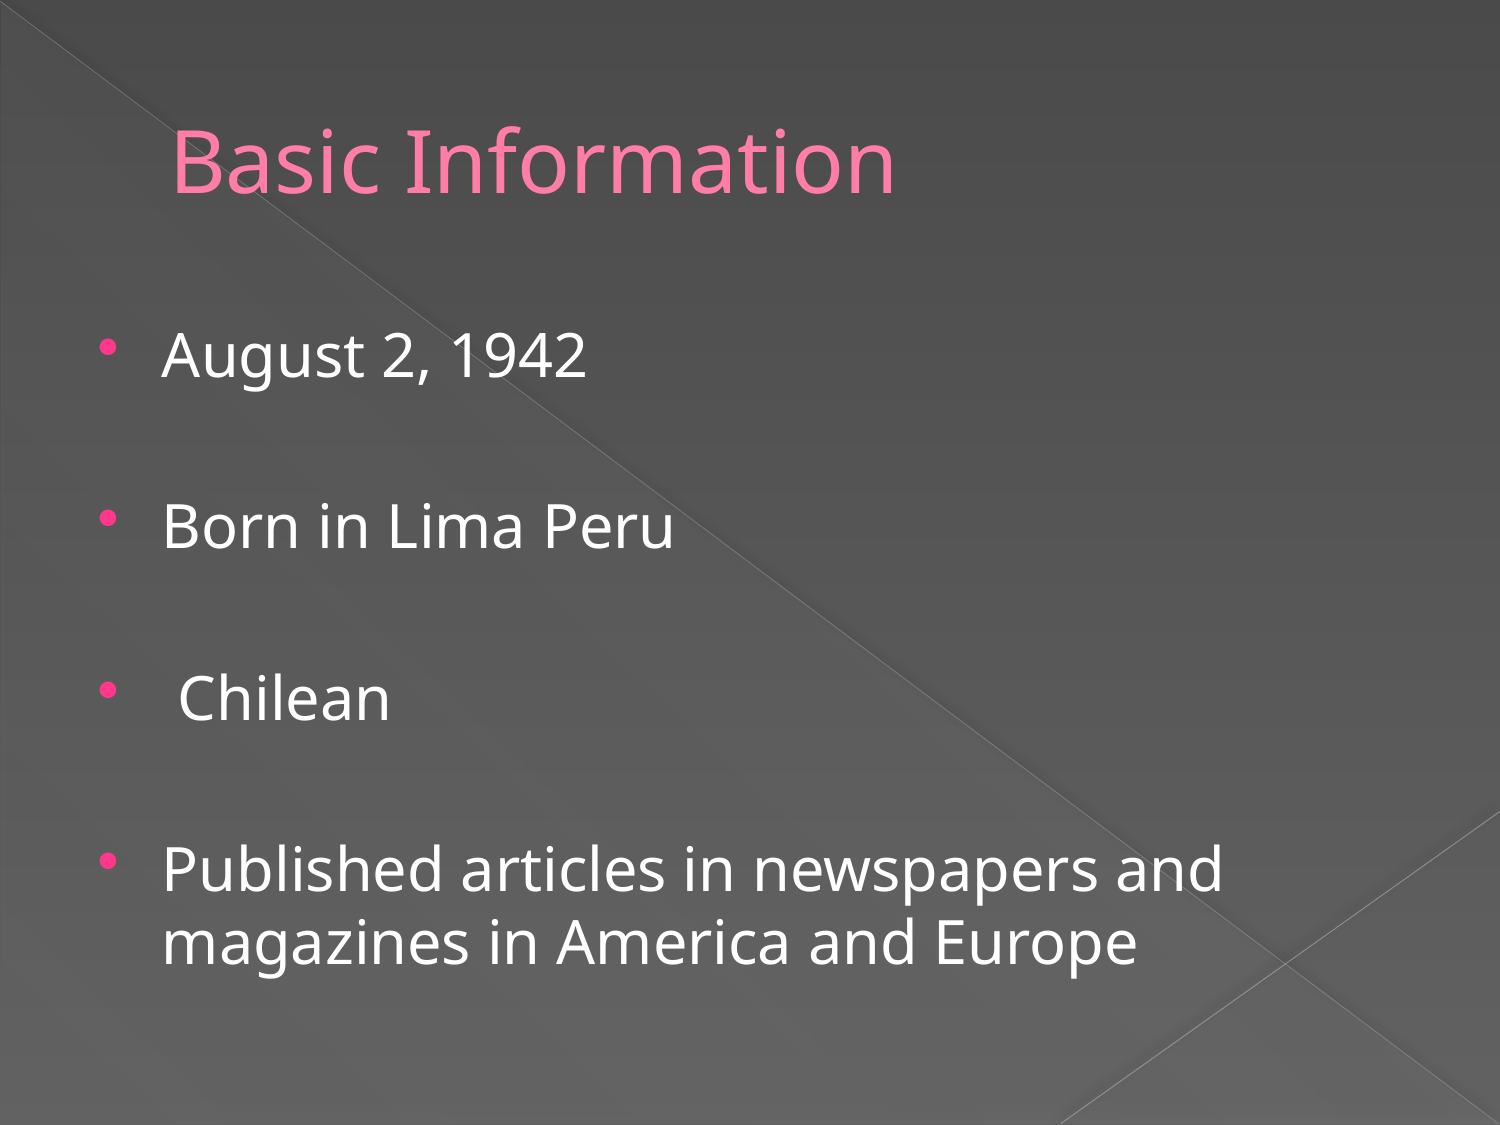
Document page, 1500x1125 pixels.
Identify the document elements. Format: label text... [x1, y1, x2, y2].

title Basic Information [75, 43, 1425, 274]
list August 2, 1942 Born in Lima Peru Chilean Published articles in newspapers and magazines in America and Europe [75, 308, 1425, 1059]
